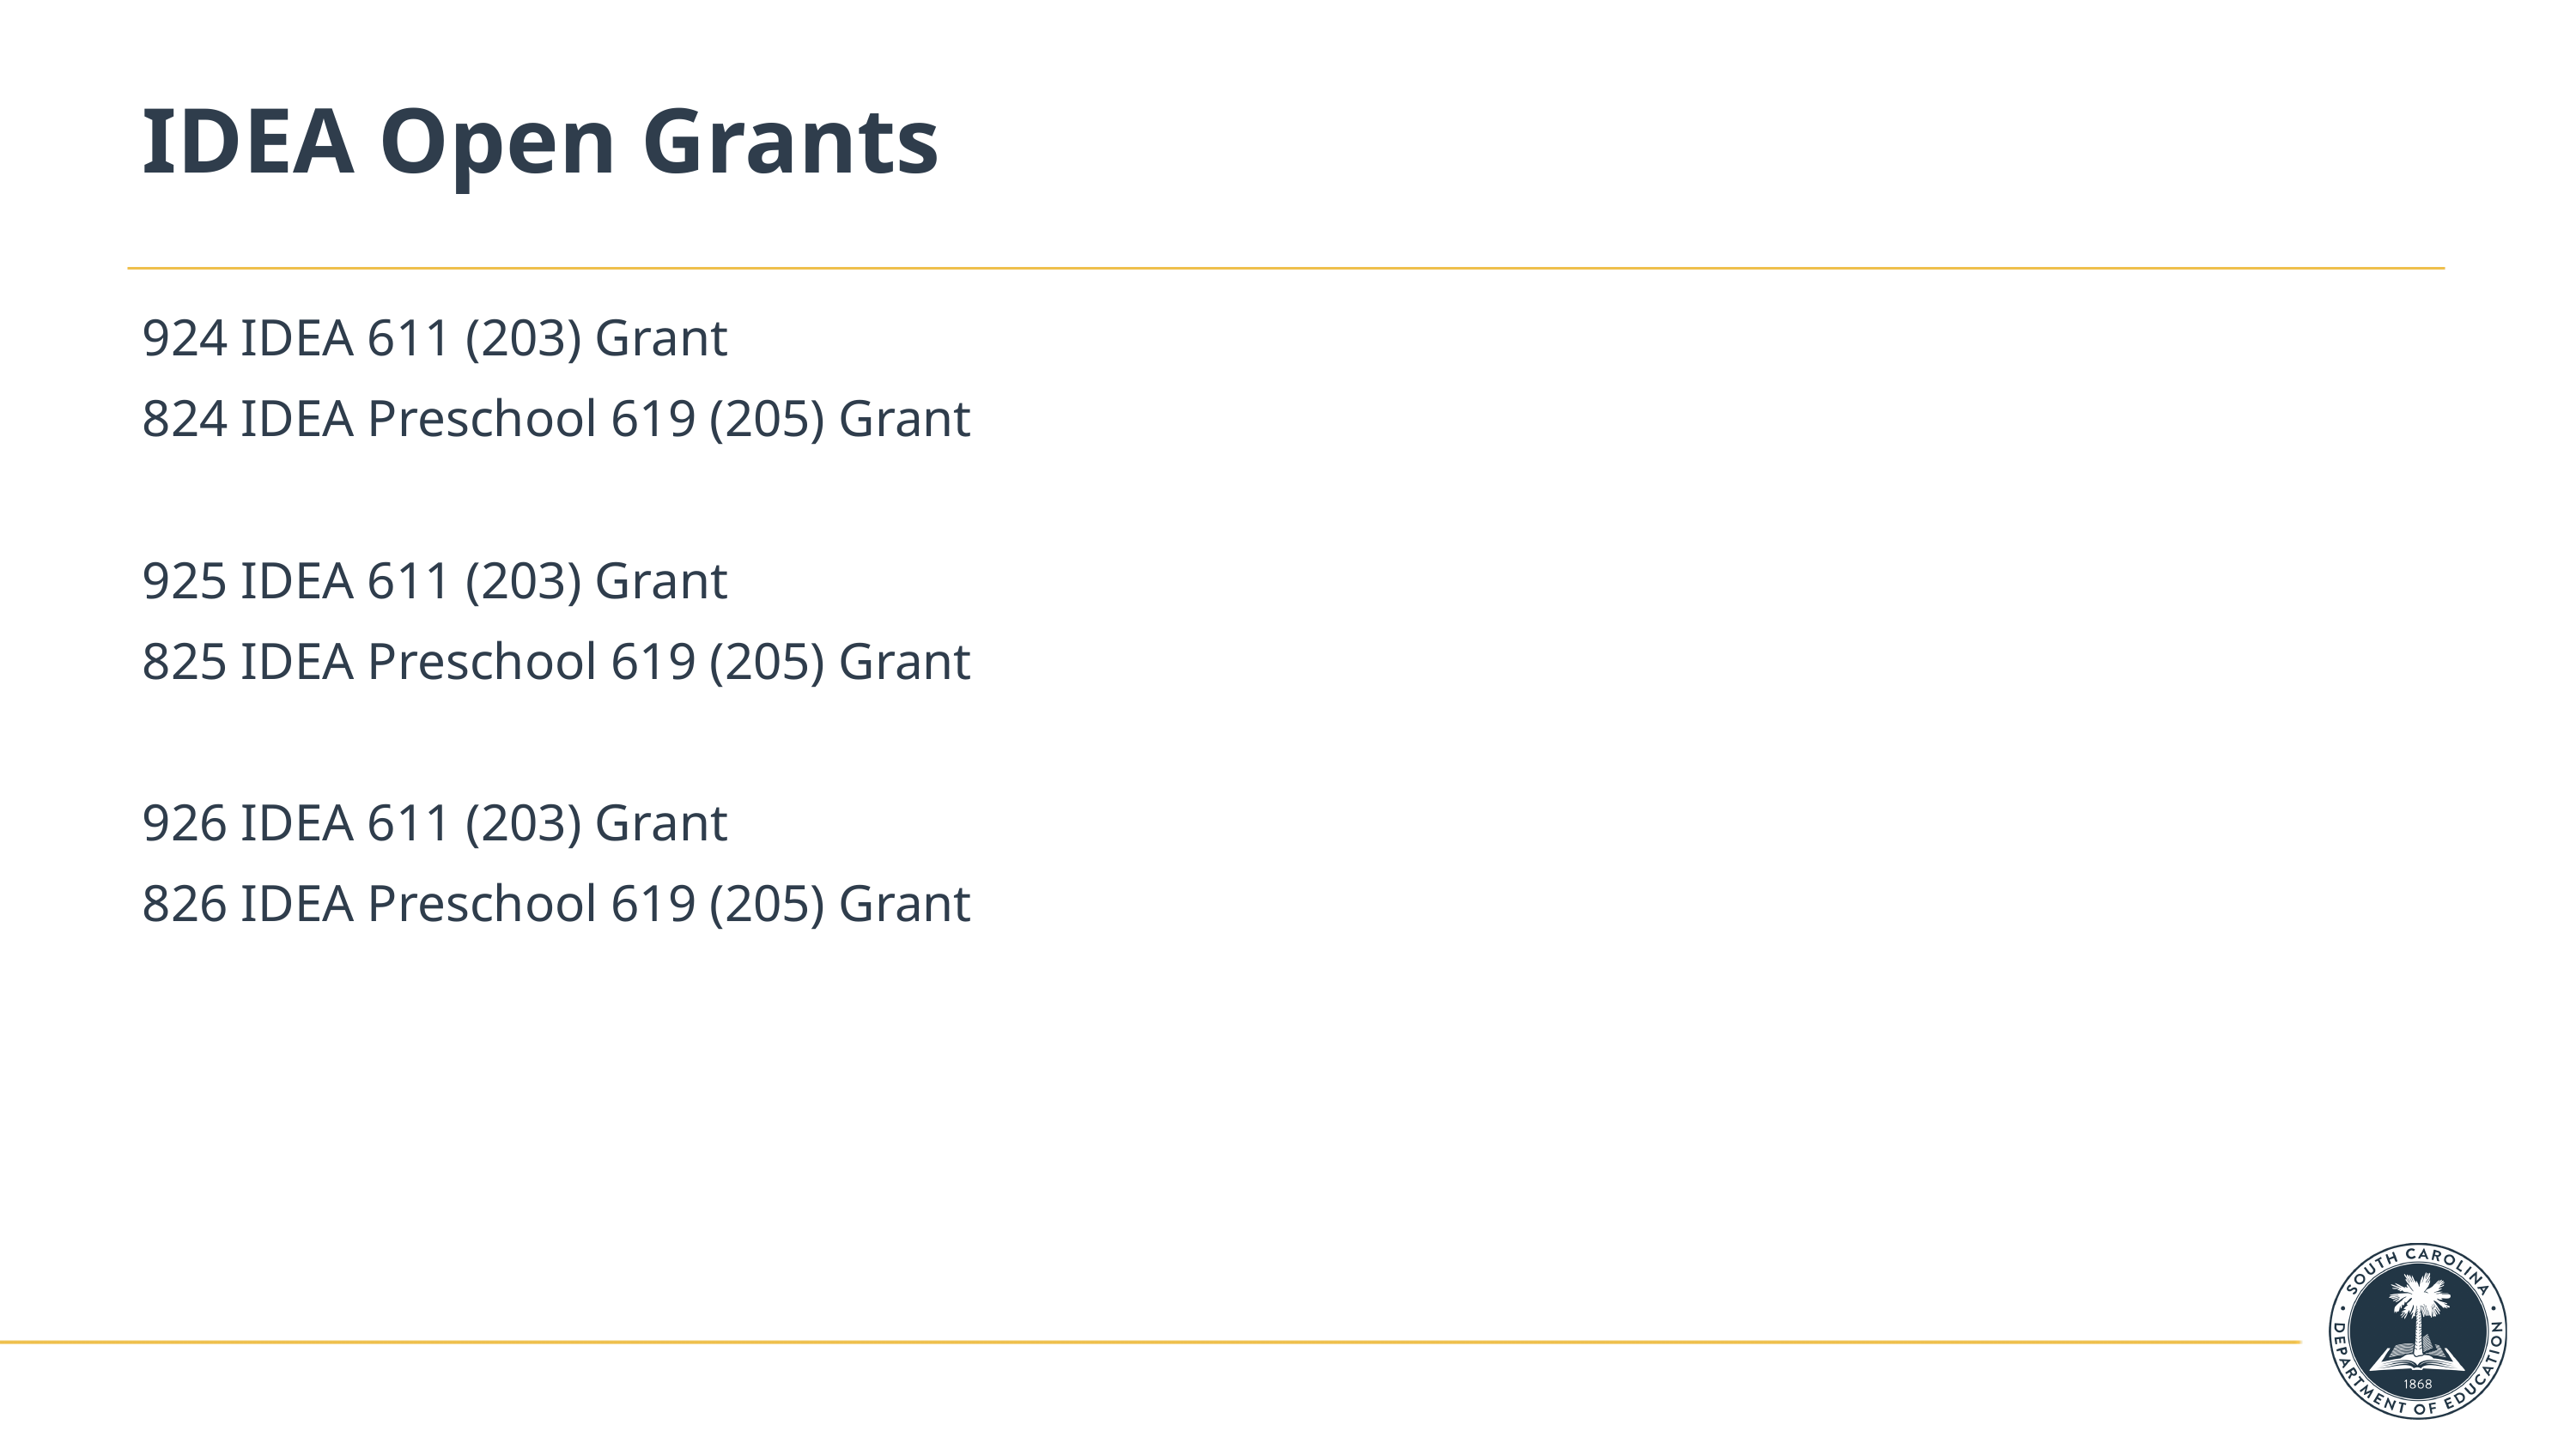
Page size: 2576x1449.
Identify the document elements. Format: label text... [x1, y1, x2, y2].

title IDEA Open Grants [129, 76, 2447, 232]
list 924 IDEA 611 (203) Grant 824 IDEA Preschool 619 (205) Grant 925 IDEA 611 (203) Grant 825 IDEA Preschool 619 (205) Grant 926 IDEA 611 (203) Grant 826 IDEA Preschool 619 (205) Grant [129, 306, 2447, 1149]
picture [2329, 1243, 2507, 1420]
